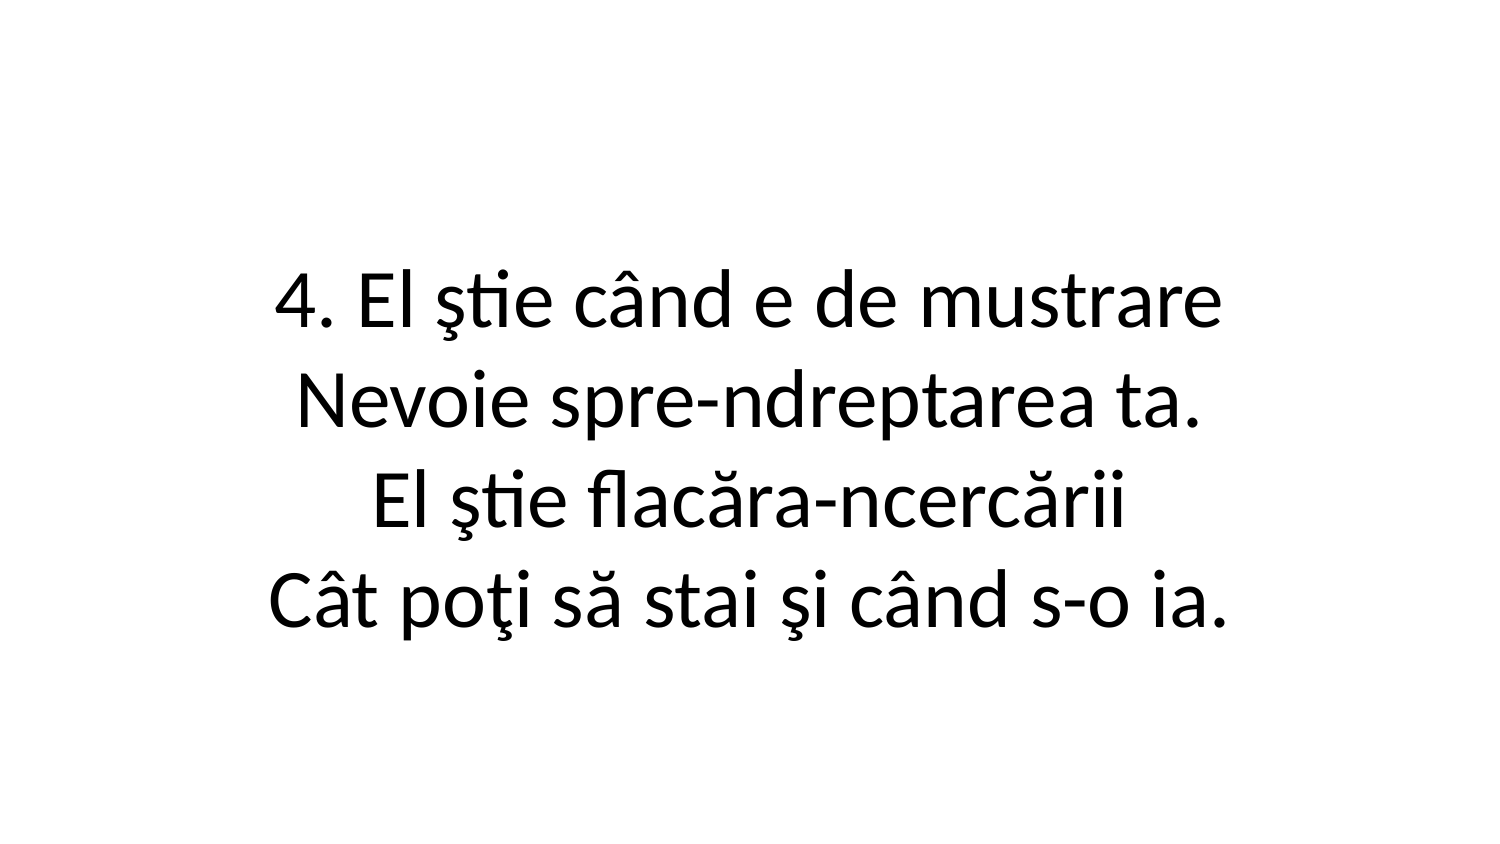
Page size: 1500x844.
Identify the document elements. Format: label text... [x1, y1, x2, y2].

text_box 4. El ştie când e de mustrare Nevoie spre-ndreptarea ta. El ştie flacăra-ncercării Cât poţi să stai şi când s-o ia. [253, 192, 1247, 652]
